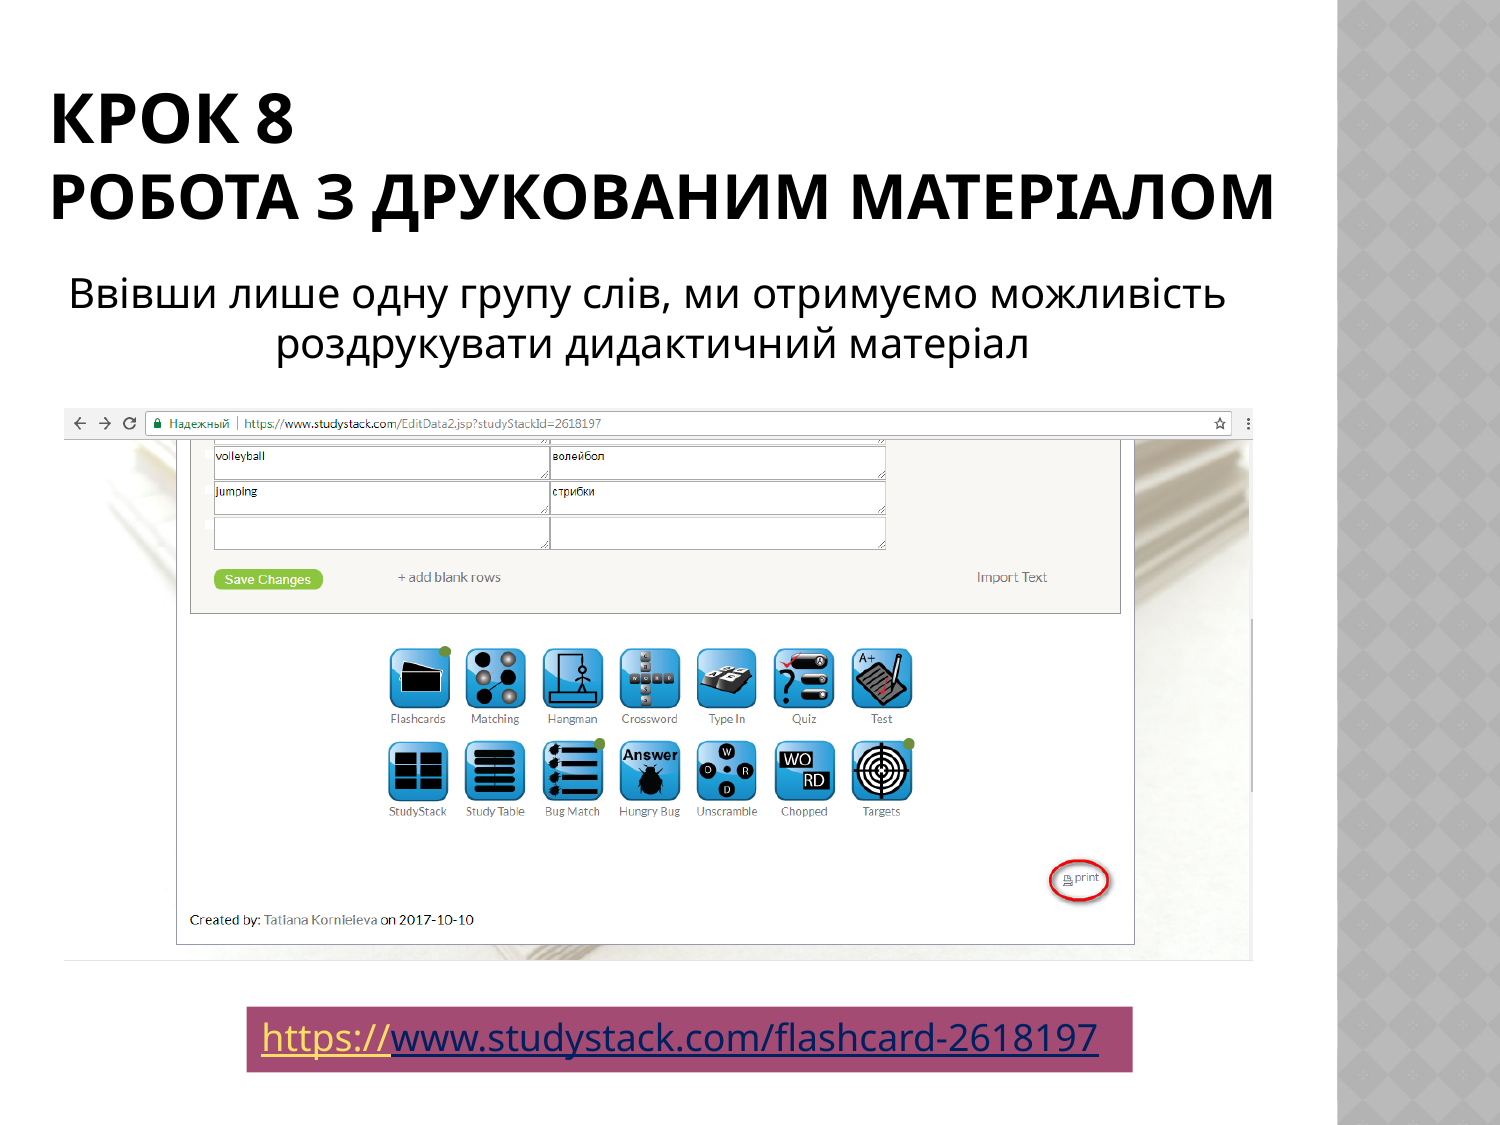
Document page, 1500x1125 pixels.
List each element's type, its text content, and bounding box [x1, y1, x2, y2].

text_box https://www.studystack.com/flashcard-2618197 [246, 1006, 1133, 1073]
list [64, 408, 1253, 961]
title Крок 8 робота з друкованим матеріалом [41, 37, 1294, 232]
list Ввівши лише одну групу слів, ми отримуємо можливість роздрукувати дидактичний матеріал [53, 267, 1235, 386]
